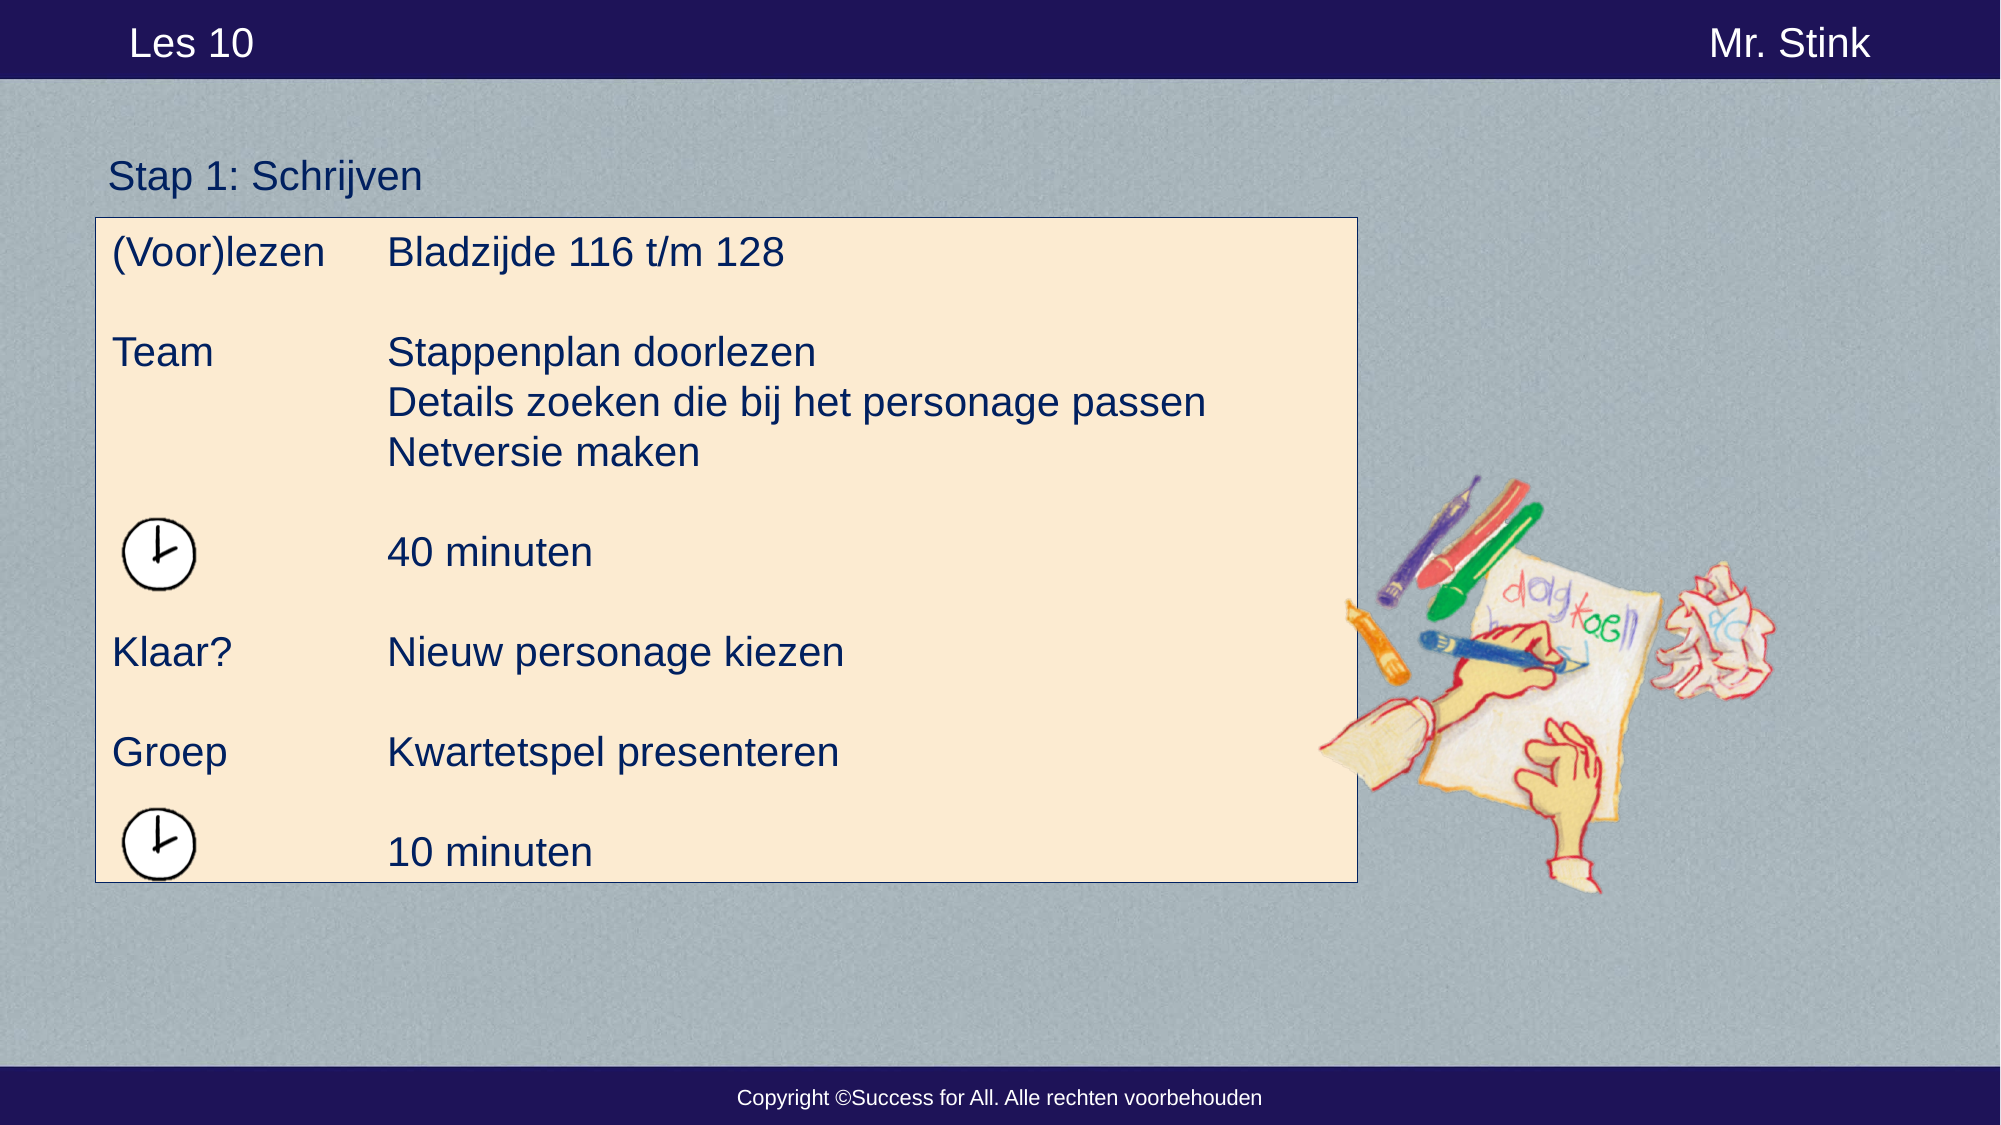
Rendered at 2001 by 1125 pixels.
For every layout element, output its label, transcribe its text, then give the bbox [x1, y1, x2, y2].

text_box Mr. Stink [999, 8, 1886, 73]
text_box Copyright ©Success for All. Alle rechten voorbehouden [0, 1076, 2000, 1125]
text_box Stap 1: Schrijven [92, 141, 886, 207]
text_box (Voor)lezen Bladzijde 116 t/m 128 Team Stappenplan doorlezen Details zoeken die bij het personage passen Netversie maken 40 minuten Klaar? Nieuw personage kiezen Groep Kwartetspel presenteren 10 minuten [95, 217, 1358, 883]
text_box Les 10 [114, 8, 354, 73]
picture [0, 0, 2001, 1125]
